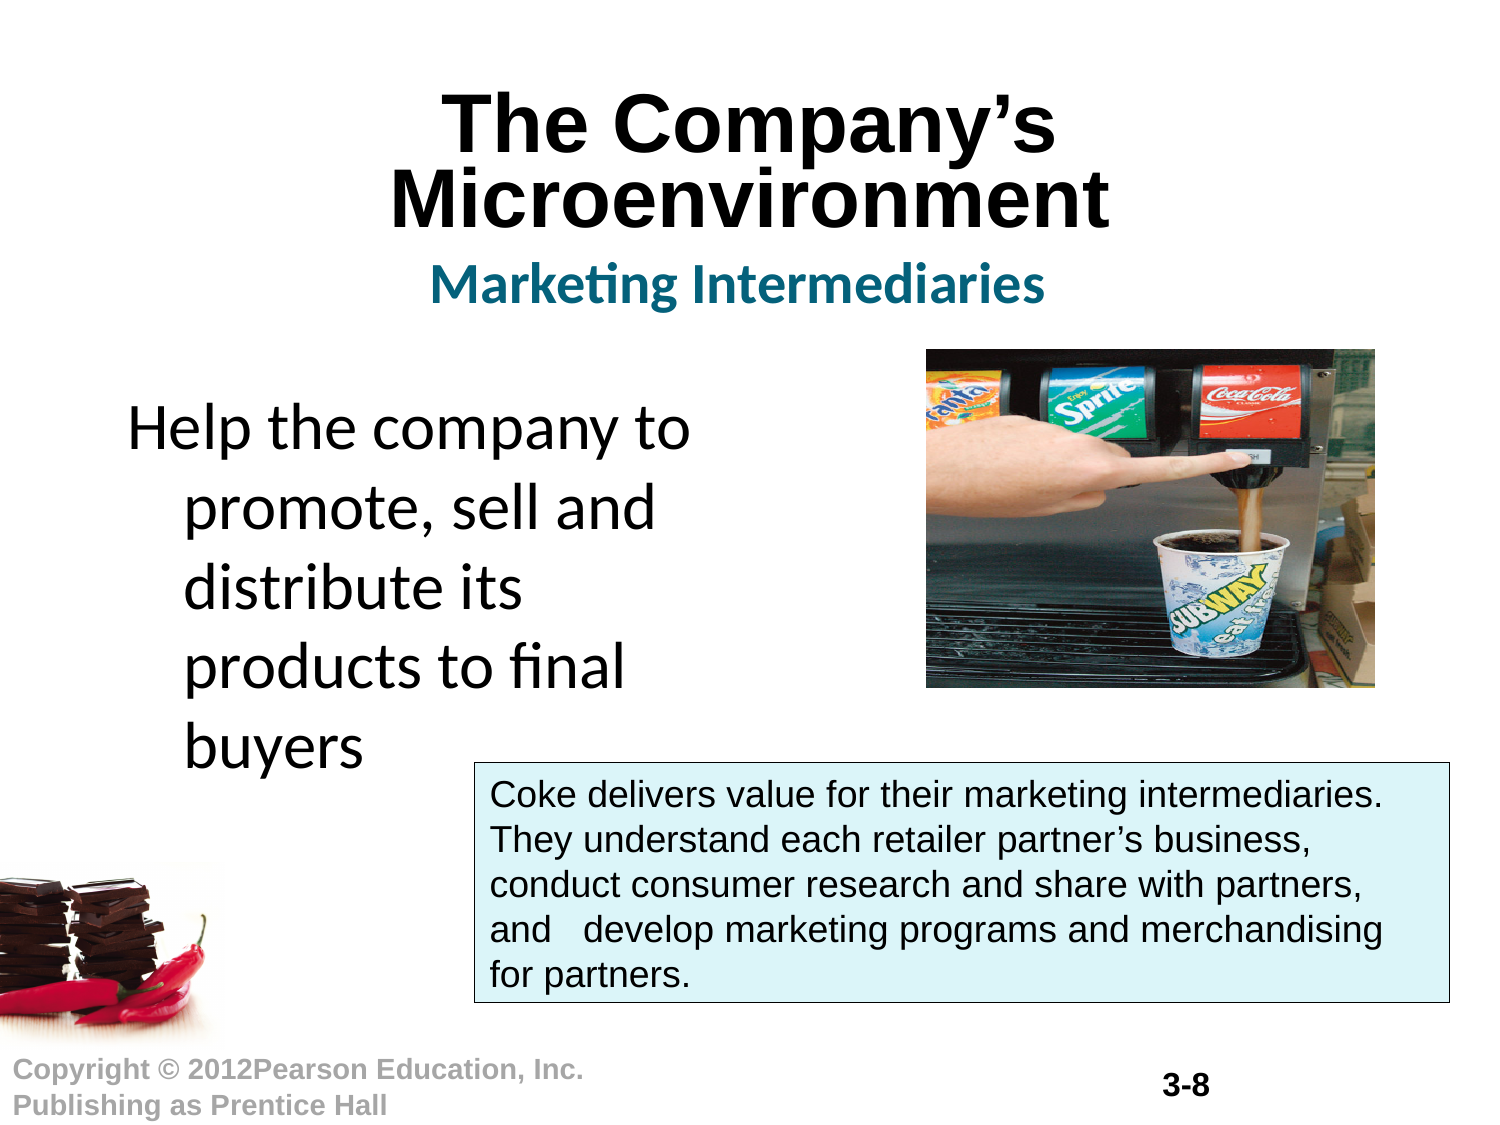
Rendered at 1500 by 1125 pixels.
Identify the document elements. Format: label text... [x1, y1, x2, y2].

list Help the company to promote, sell and distribute its products to final buyers [112, 374, 751, 776]
picture [0, 862, 225, 1050]
text_box Coke delivers value for their marketing intermediaries. They understand each retailer partner’s business, conduct consumer research and share with partners, and develop marketing programs and merchandising for partners. [474, 762, 1450, 1003]
list Marketing Intermediaries [149, 237, 1326, 301]
title The Company’s Microenvironment [112, 37, 1388, 226]
picture [925, 349, 1376, 688]
